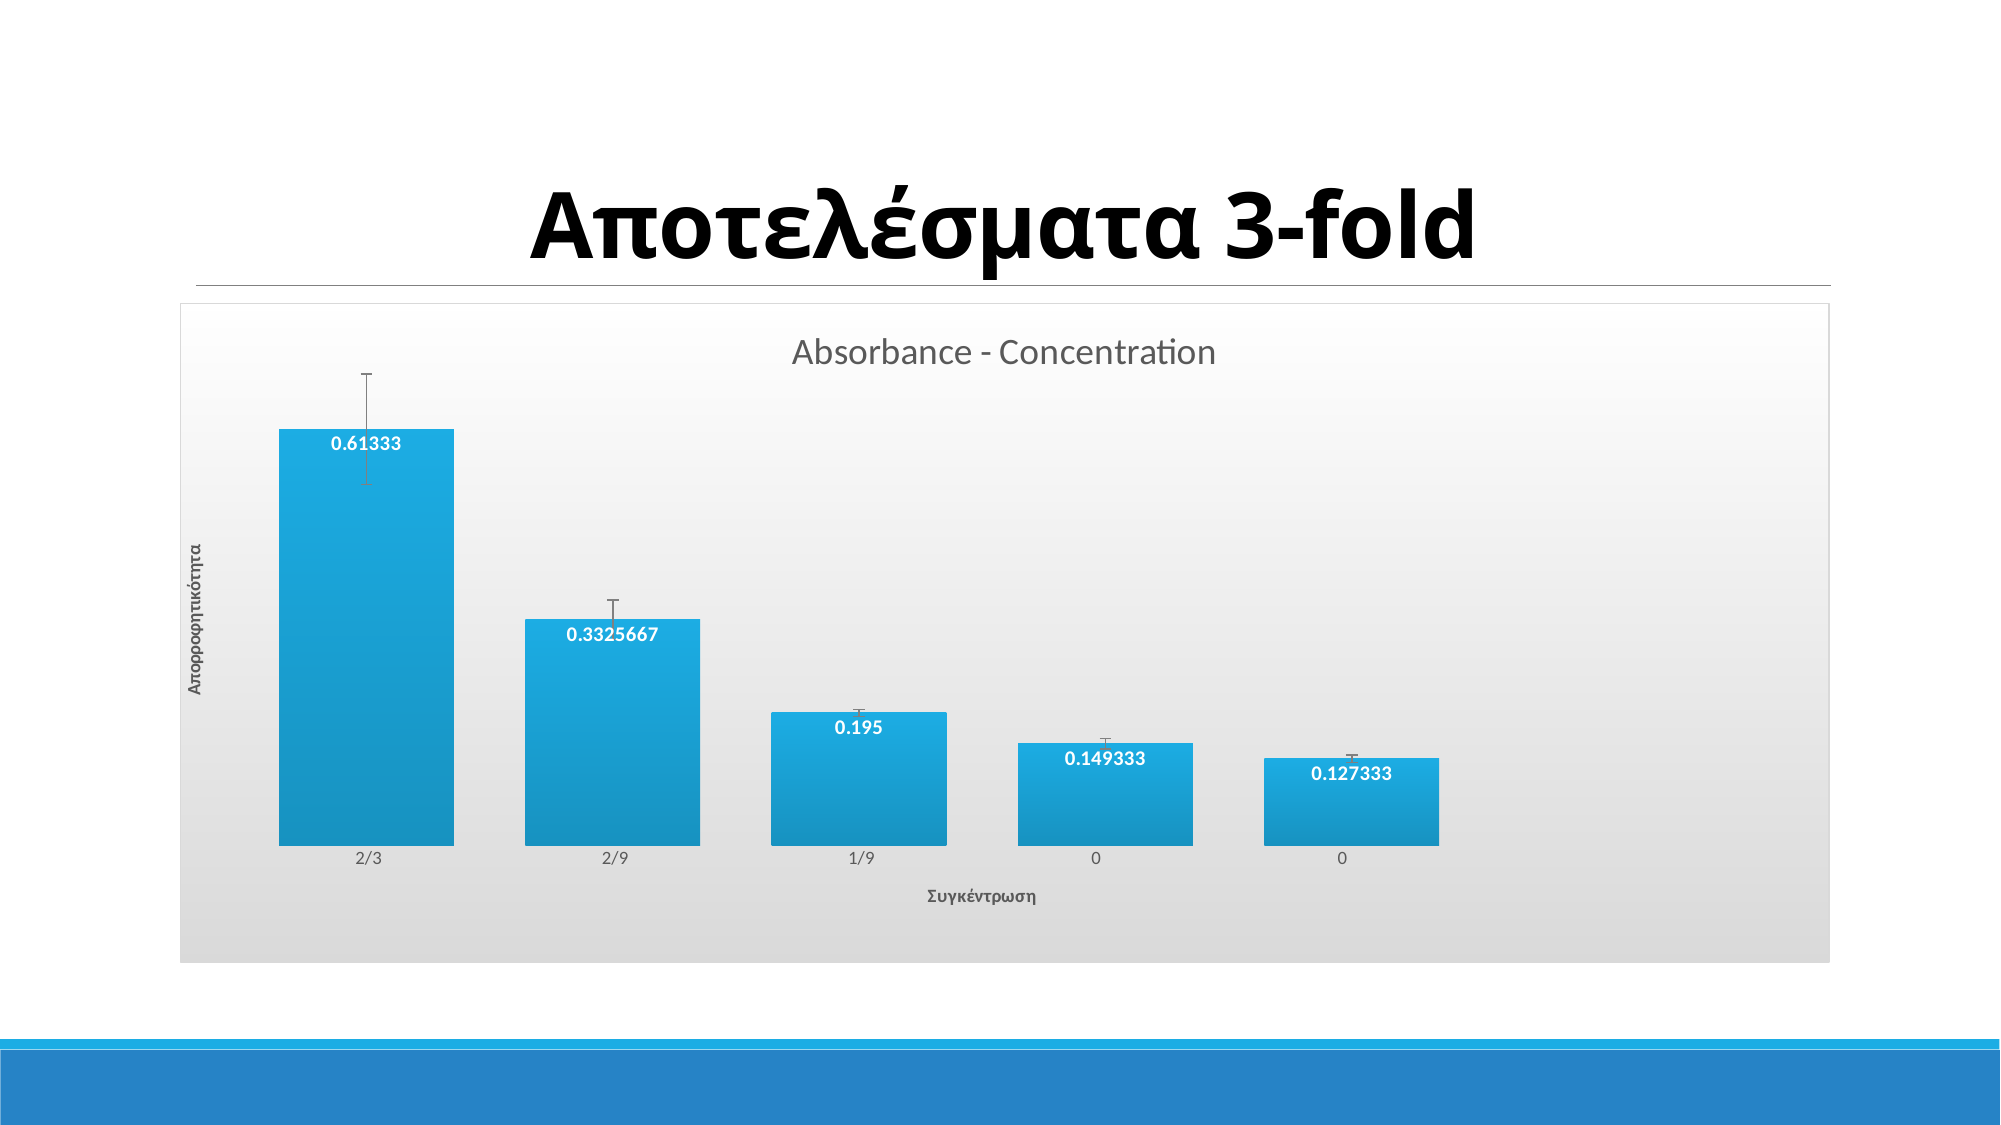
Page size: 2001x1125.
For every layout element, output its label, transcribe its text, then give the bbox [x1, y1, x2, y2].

chart [179, 302, 1831, 964]
title Αποτελέσματα 3-fold [180, 47, 1830, 285]
